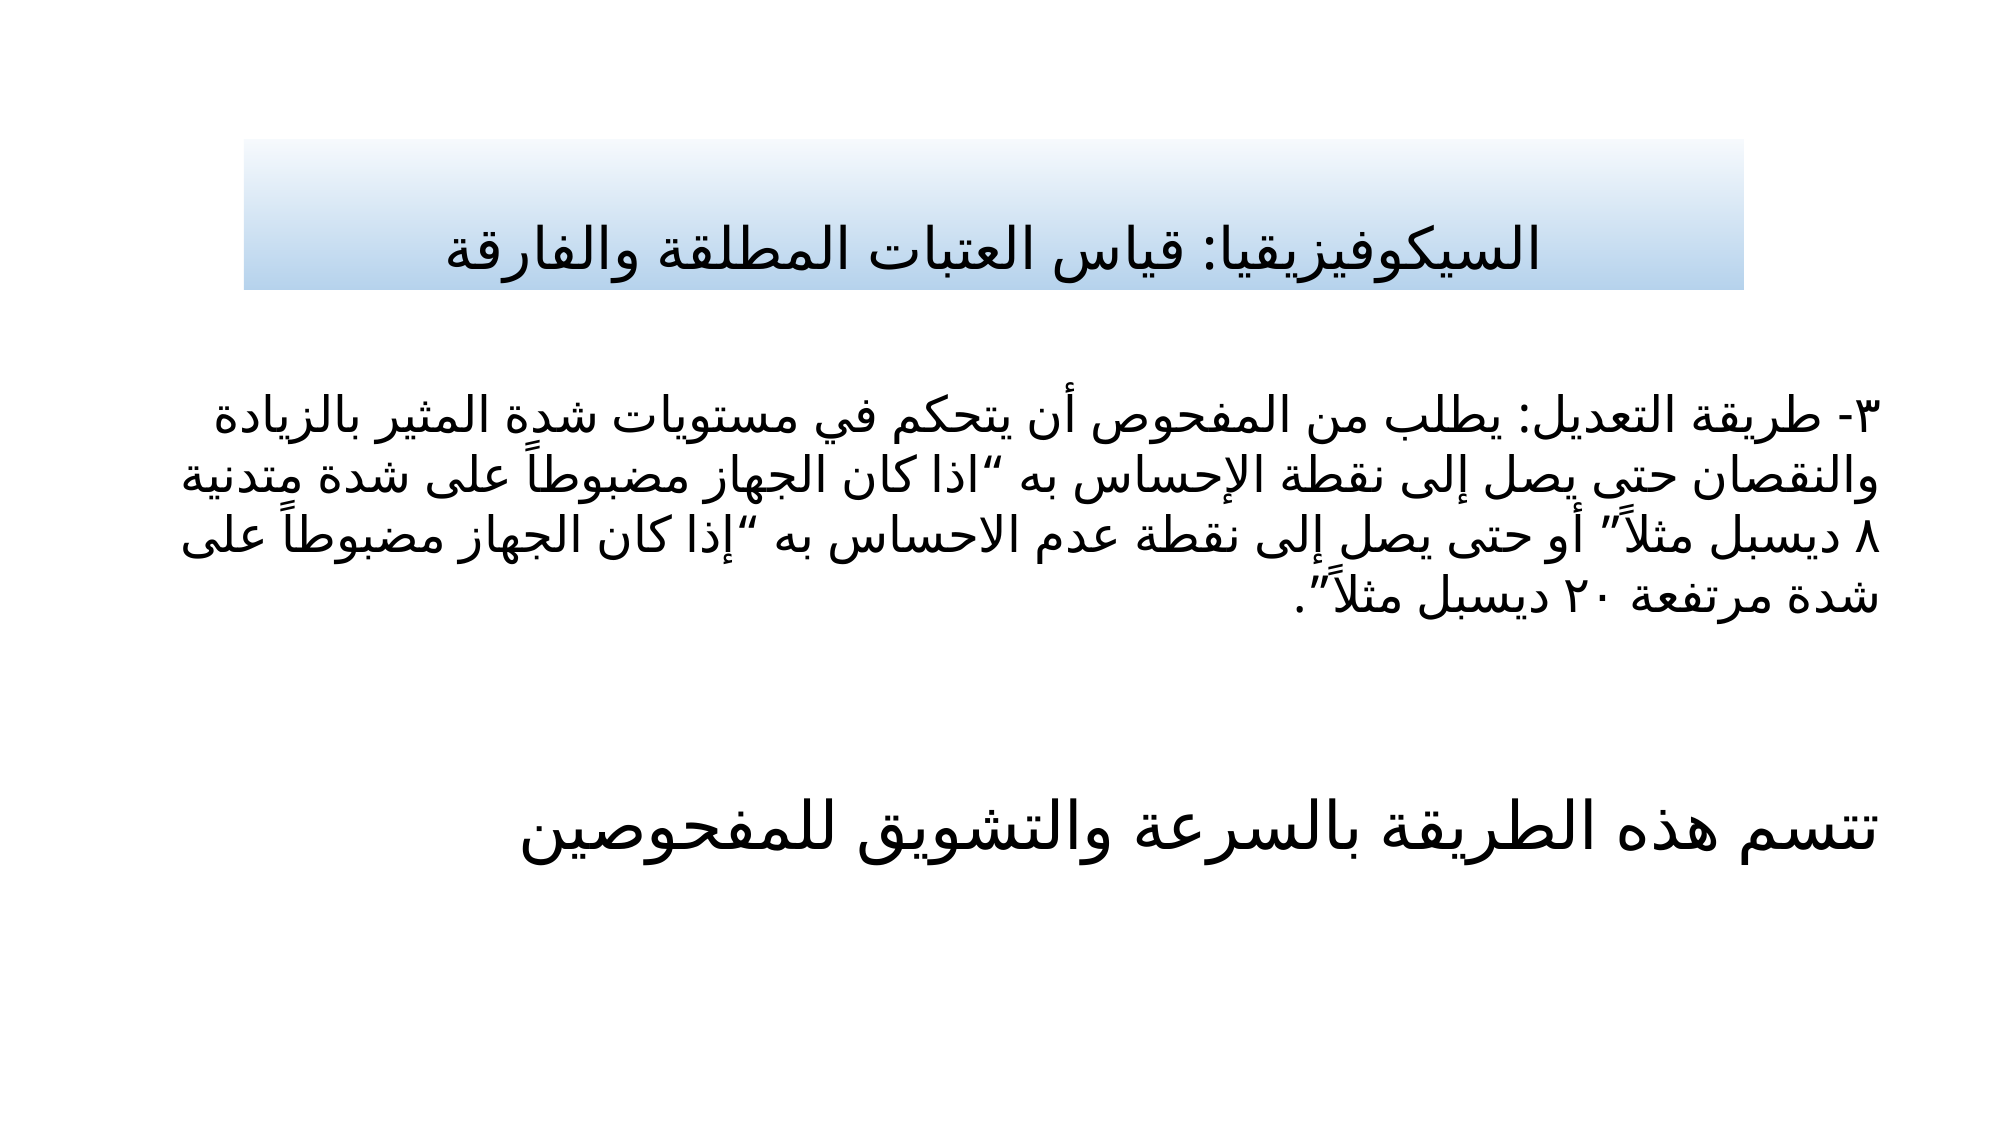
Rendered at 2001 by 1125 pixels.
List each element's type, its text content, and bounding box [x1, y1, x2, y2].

title السيكوفيزيقيا: قياس العتبات المطلقة والفارقة [243, 139, 1744, 290]
subtitle ٣- طريقة التعديل: يطلب من المفحوص أن يتحكم في مستويات شدة المثير بالزيادة والنقصان حتى يصل إلى نقطة الإحساس به “اذا كان الجهاز مضبوطاً على شدة متدنية ٨ ديسبل مثلاً” أو حتى يصل إلى نقطة عدم الاحساس به “إذا كان الجهاز مضبوطاً على شدة مرتفعة ٢٠ ديسبل مثلاً”. تتسم هذه الطريقة بالسرعة والتشويق للمفحوصين [138, 375, 1897, 1029]
